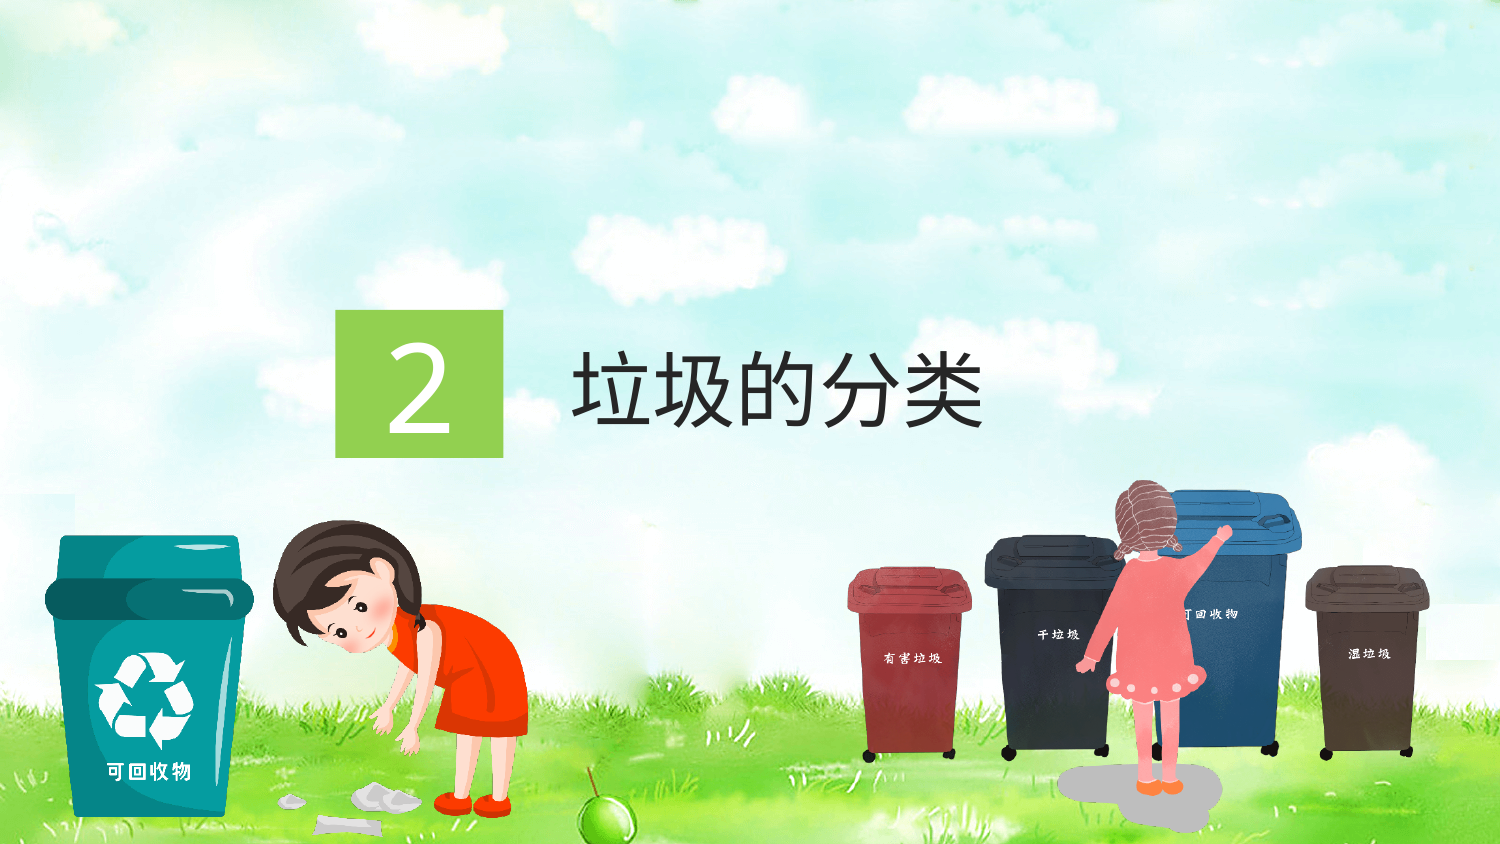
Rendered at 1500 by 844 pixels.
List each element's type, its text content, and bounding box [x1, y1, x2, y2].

text_box 垃圾的分类 [554, 330, 780, 446]
picture [0, 0, 1500, 844]
text_box 2 [333, 308, 505, 443]
